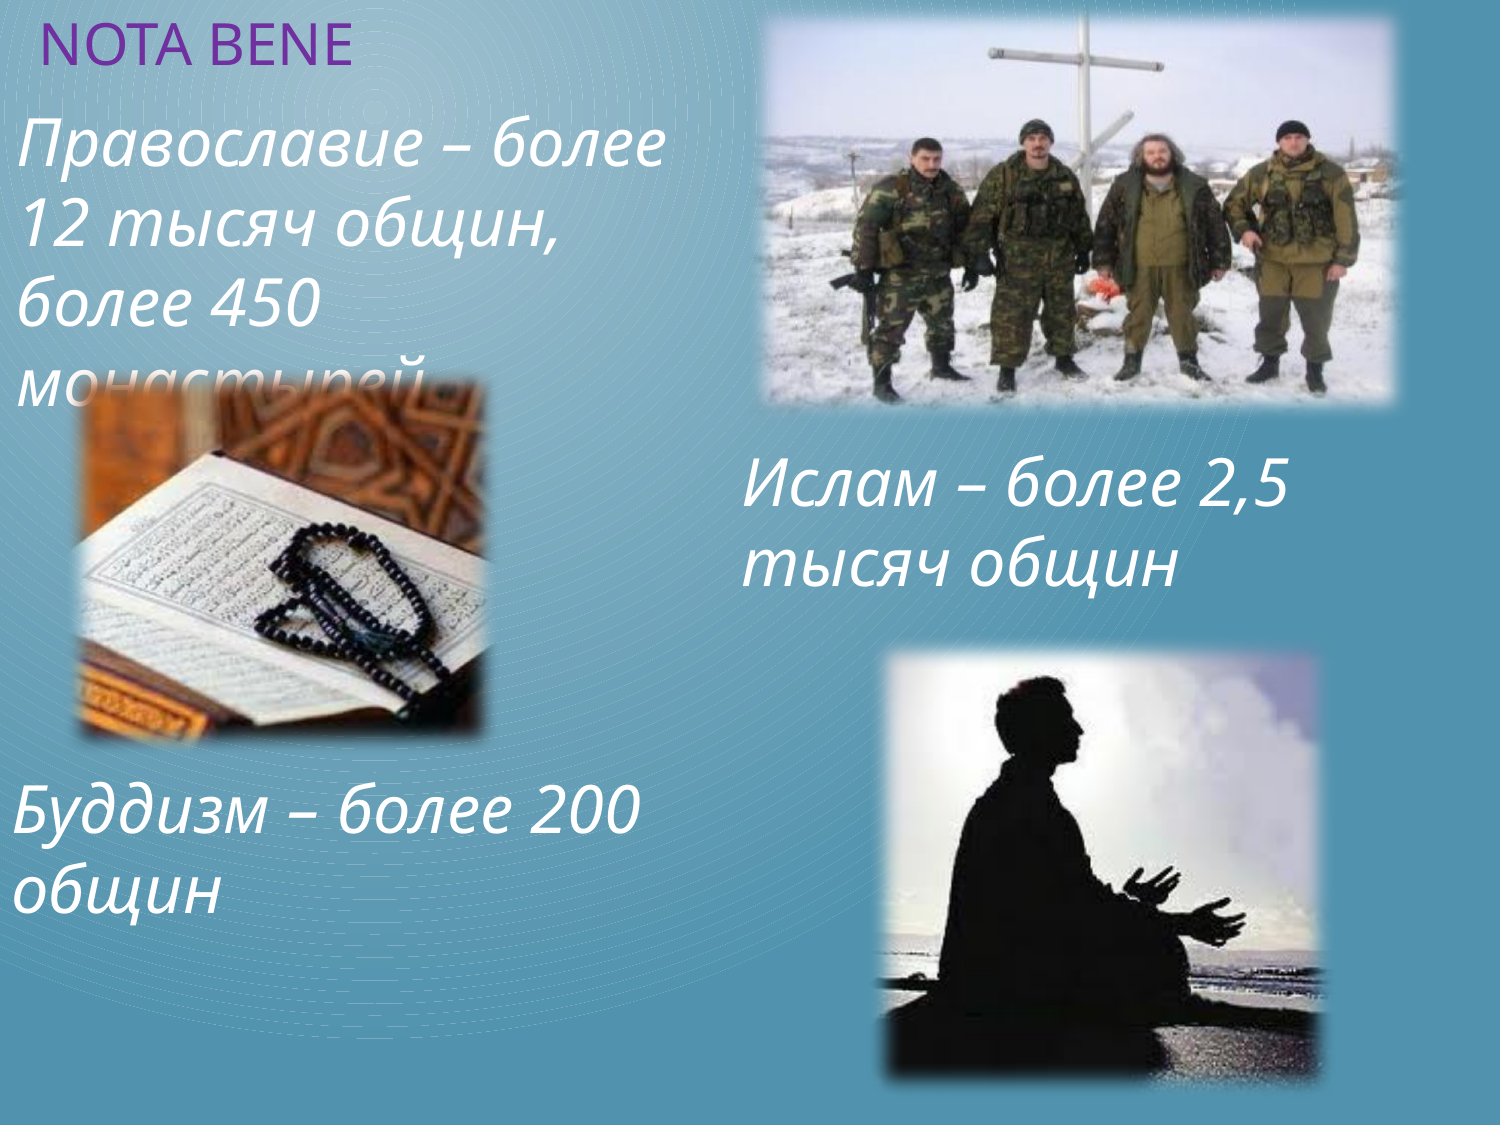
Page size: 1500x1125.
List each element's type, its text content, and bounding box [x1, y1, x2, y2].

text_box NOTA BENE [1, 0, 392, 93]
picture [64, 365, 500, 755]
text_box Буддизм – более 200 общин [0, 758, 747, 944]
picture [867, 633, 1337, 1099]
picture [746, 0, 1412, 423]
text_box Ислам – более 2,5 тысяч общин [726, 432, 1478, 617]
subtitle Православие – более 12 тысяч общин, более 450 монастырей [1, 92, 747, 492]
